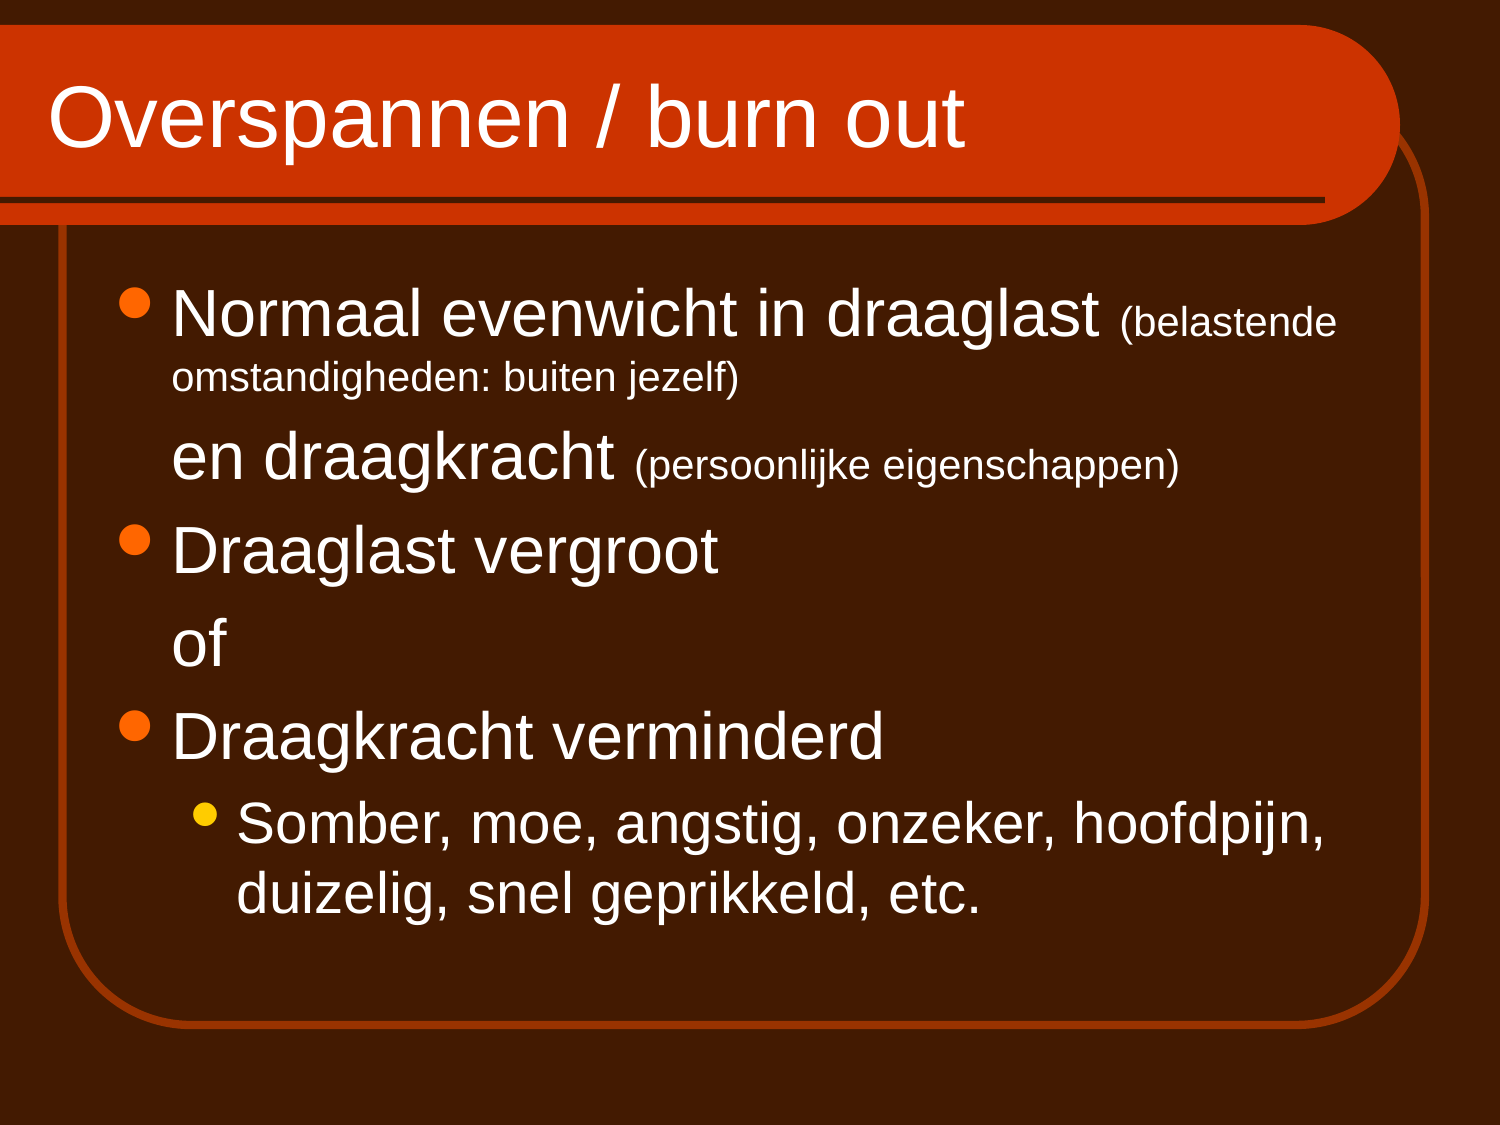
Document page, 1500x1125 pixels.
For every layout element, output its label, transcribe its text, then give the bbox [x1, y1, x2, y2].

list Normaal evenwicht in draaglast (belastende omstandigheden: buiten jezelf) en draagkracht (persoonlijke eigenschappen) Draaglast vergroot of Draagkracht verminderd Somber, moe, angstig, onzeker, hoofdpijn, duizelig, snel geprikkeld, etc. [99, 262, 1400, 988]
title Overspannen / burn out [32, 37, 1347, 188]
